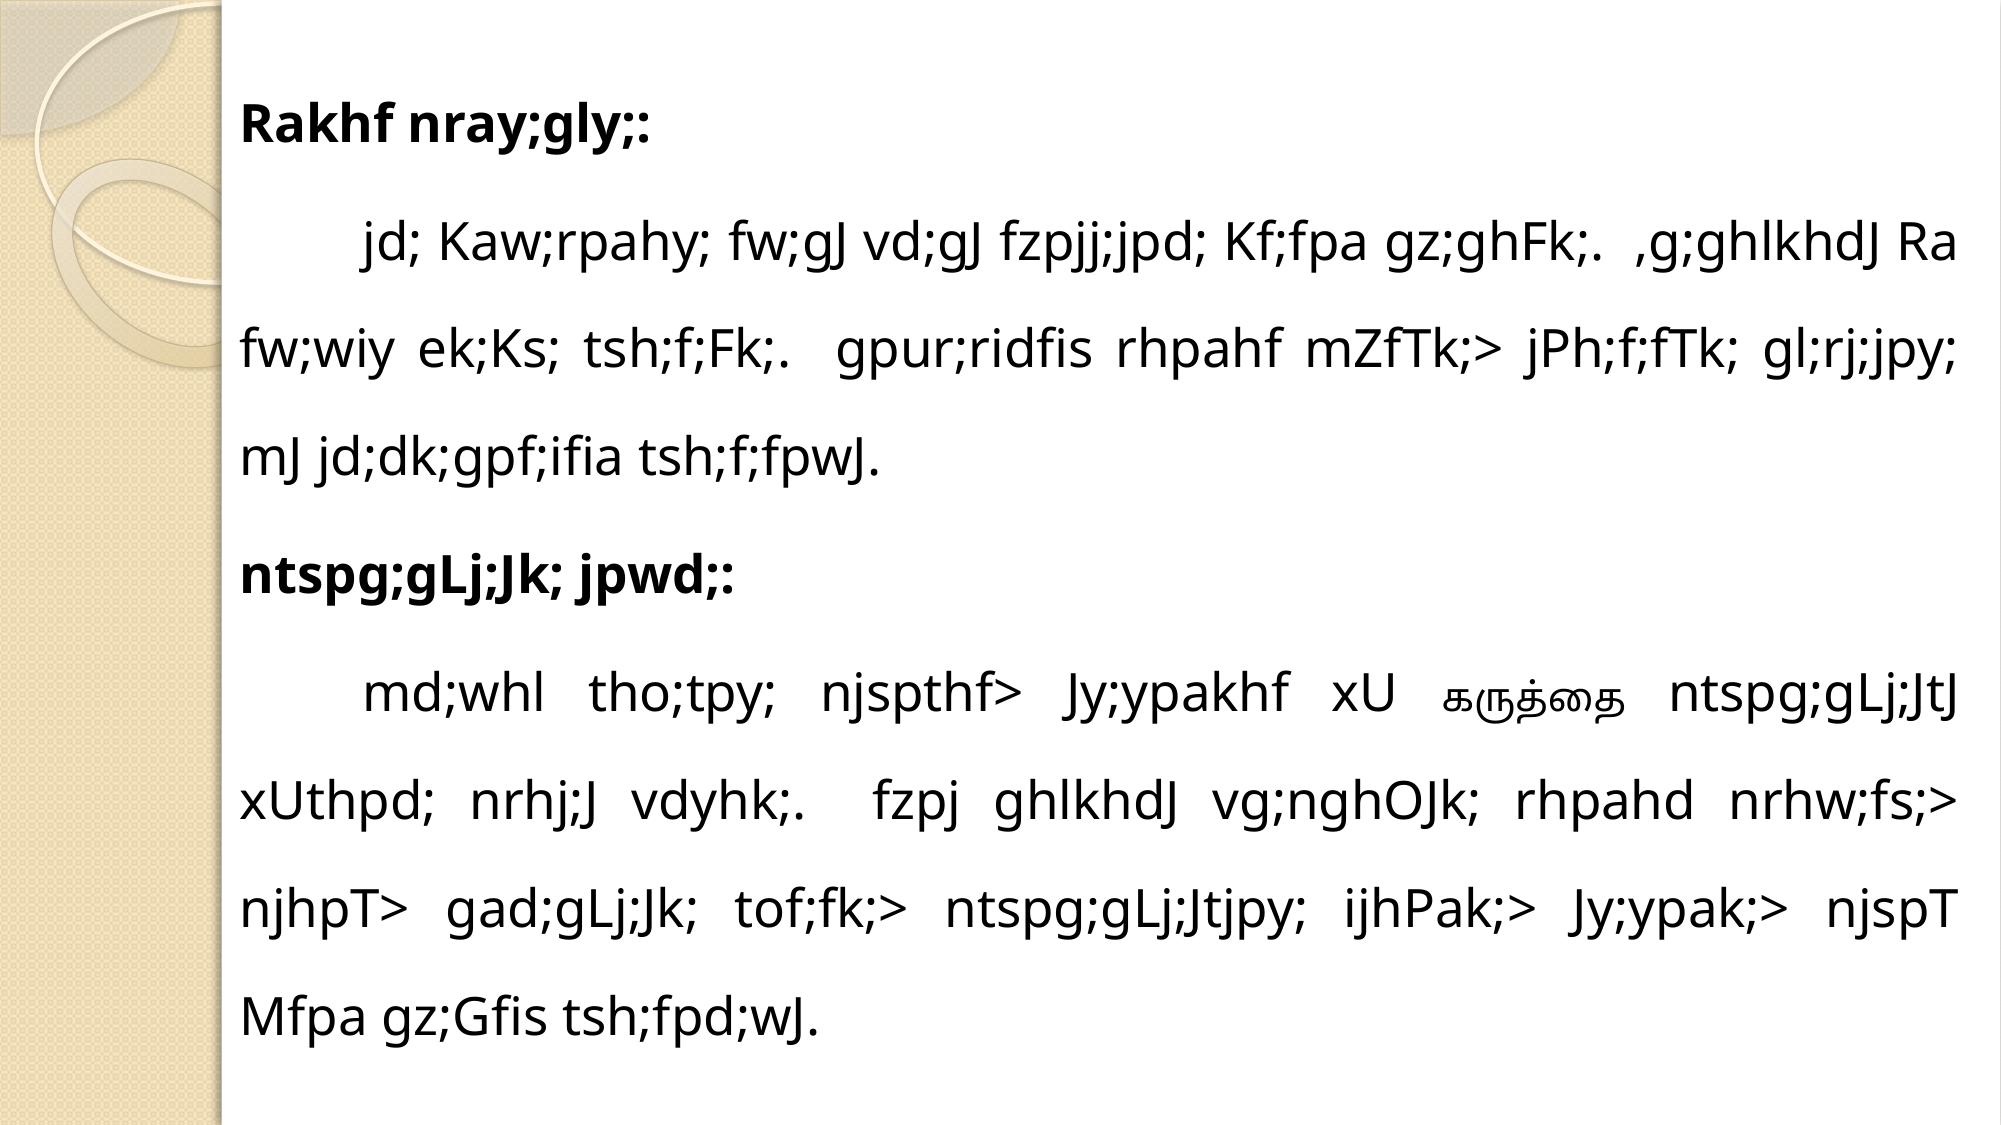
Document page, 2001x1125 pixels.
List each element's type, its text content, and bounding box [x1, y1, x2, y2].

list Rakhf nray;gly;: jd; Kaw;rpahy; fw;gJ vd;gJ fzpjj;jpd; Kf;fpa gz;ghFk;. ,g;ghlkhdJ Ra fw;wiy ek;Ks; tsh;f;Fk;. gpur;ridfis rhpahf mZfTk;> jPh;f;fTk; gl;rj;jpy; mJ jd;dk;gpf;ifia tsh;f;fpwJ. ntspg;gLj;Jk; jpwd;: md;whl tho;tpy; njspthf> Jy;ypakhf xU கருத்தை ntspg;gLj;JtJ xUthpd; nrhj;J vdyhk;. fzpj ghlkhdJ vg;nghOJk; rhpahd nrhw;fs;> njhpT> gad;gLj;Jk; tof;fk;> ntspg;gLj;Jtjpy; ijhPak;> Jy;ypak;> njspT Mfpa gz;Gfis tsh;fpd;wJ. [225, 37, 1975, 1063]
